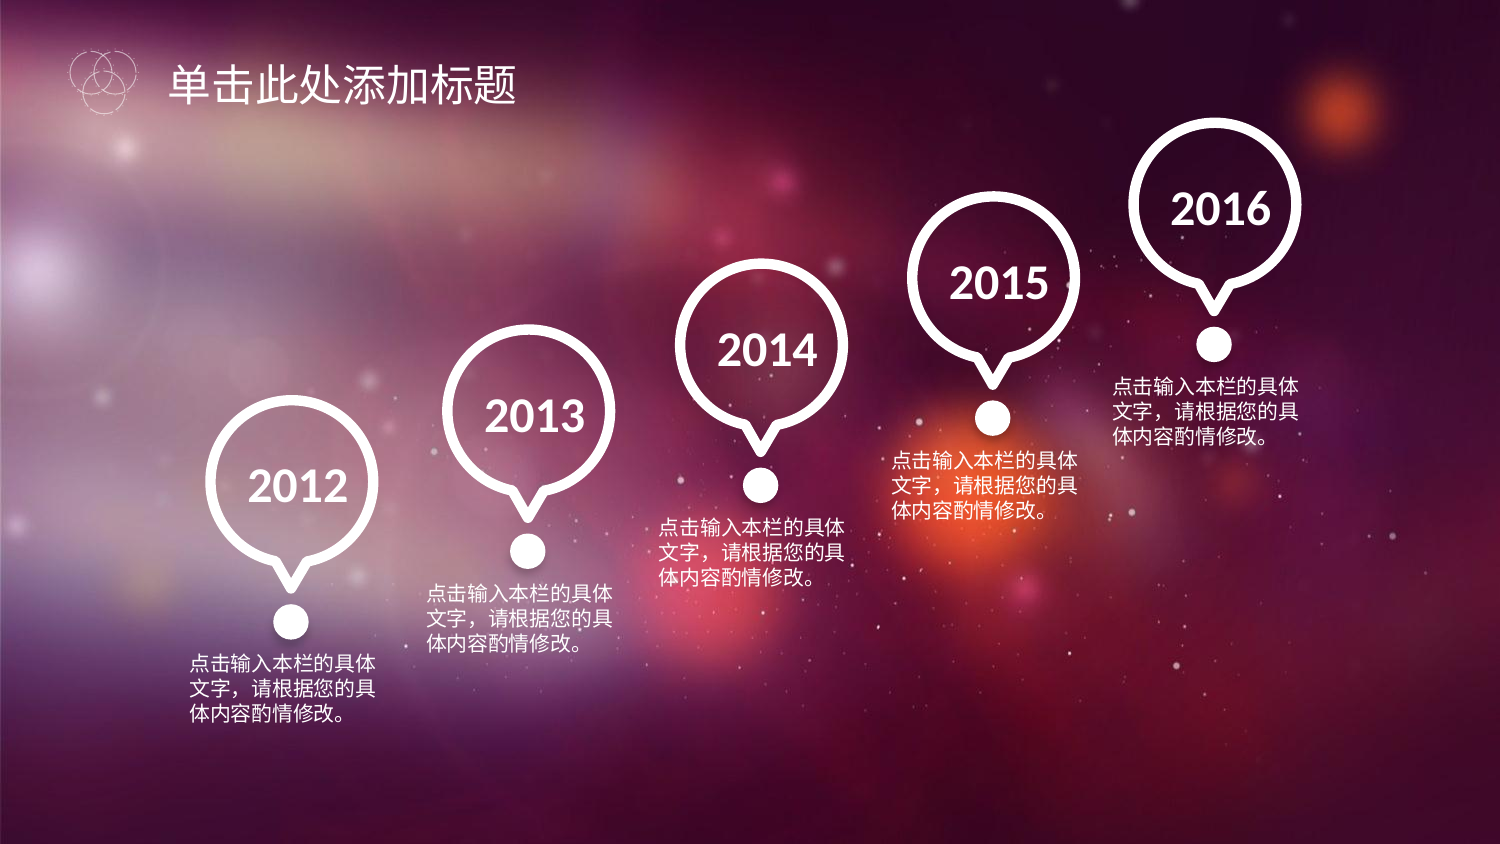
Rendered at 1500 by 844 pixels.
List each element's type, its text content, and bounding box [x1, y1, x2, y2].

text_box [679, 263, 843, 452]
text_box 点击输入本栏的具体文字，请根据您的具体内容酌情修改。 [411, 572, 645, 663]
text_box [1195, 325, 1233, 364]
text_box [1133, 122, 1297, 311]
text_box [912, 196, 1075, 385]
text_box 点击输入本栏的具体文字，请根据您的具体内容酌情修改。 [1097, 366, 1331, 456]
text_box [210, 400, 374, 589]
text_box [447, 329, 610, 518]
text_box 点击输入本栏的具体文字，请根据您的具体内容酌情修改。 [174, 643, 408, 734]
text_box 点击输入本栏的具体文字，请根据您的具体内容酌情修改。 [644, 507, 877, 597]
text_box 点击输入本栏的具体文字，请根据您的具体内容酌情修改。 [876, 439, 1110, 530]
text_box [509, 532, 547, 570]
text_box [741, 466, 780, 505]
picture [0, 0, 1500, 844]
text_box [272, 603, 310, 641]
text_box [67, 48, 140, 116]
text_box 单击此处添加标题 [152, 50, 533, 118]
text_box [973, 399, 1012, 437]
